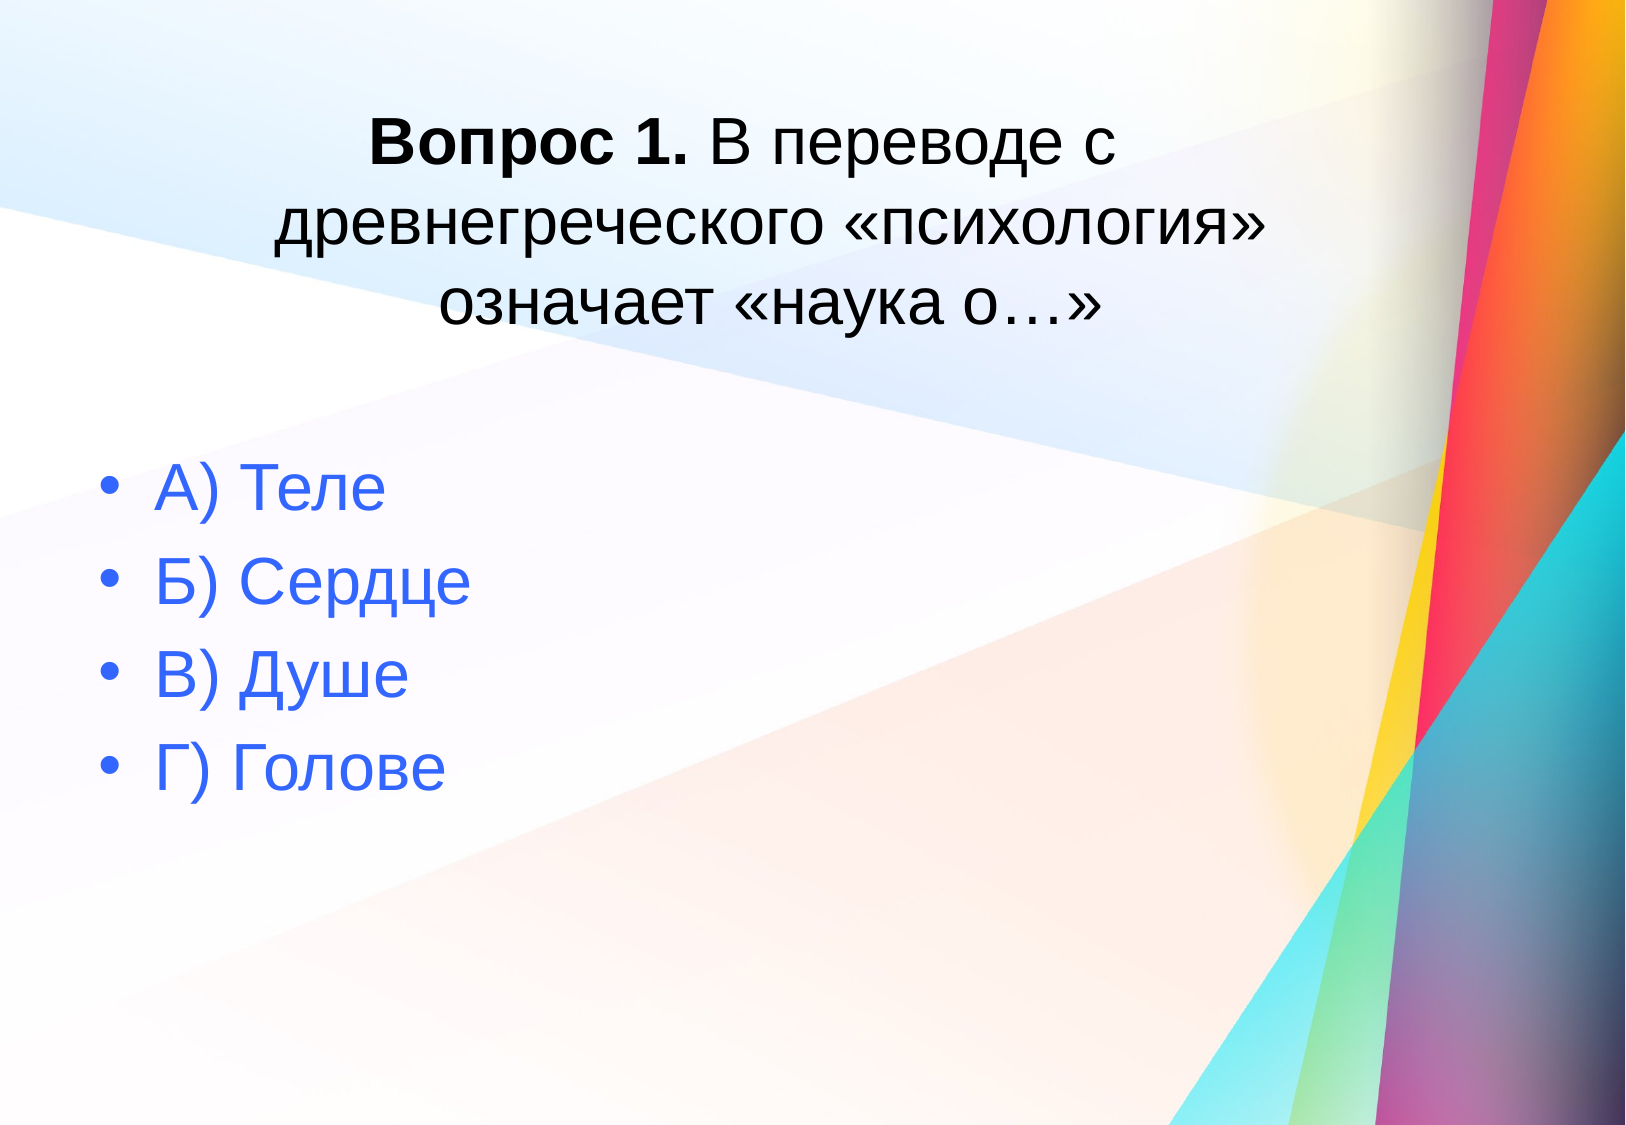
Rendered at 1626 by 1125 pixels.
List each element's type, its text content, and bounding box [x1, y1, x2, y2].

picture [0, 0, 1626, 1125]
list Вопрос 1. В переводе с древнегреческого «психология» означает «наука о…» А) Теле Б) Сердце В) Душе Г) Голове [83, 90, 1404, 998]
